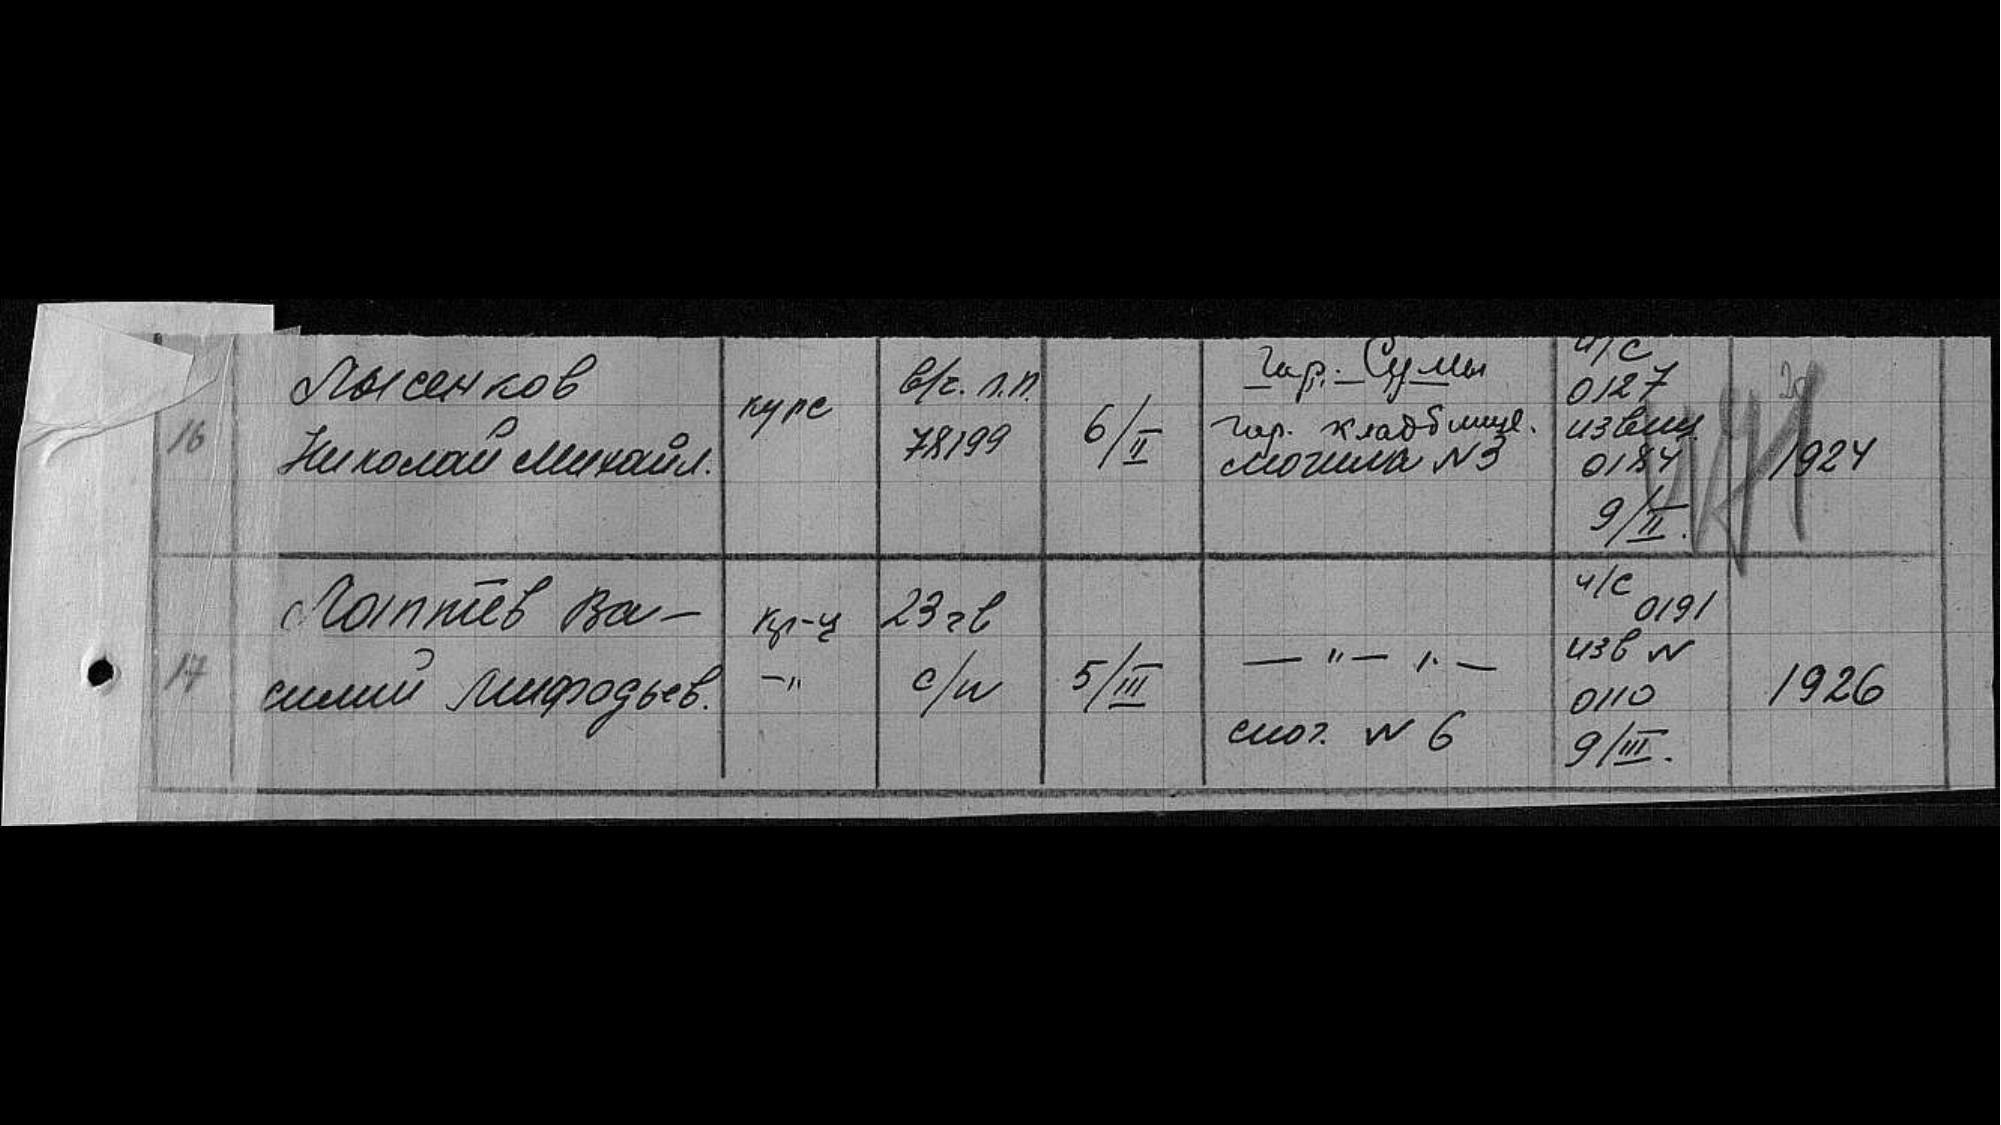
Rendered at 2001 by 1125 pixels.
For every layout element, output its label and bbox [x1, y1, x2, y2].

picture [0, 299, 2000, 826]
